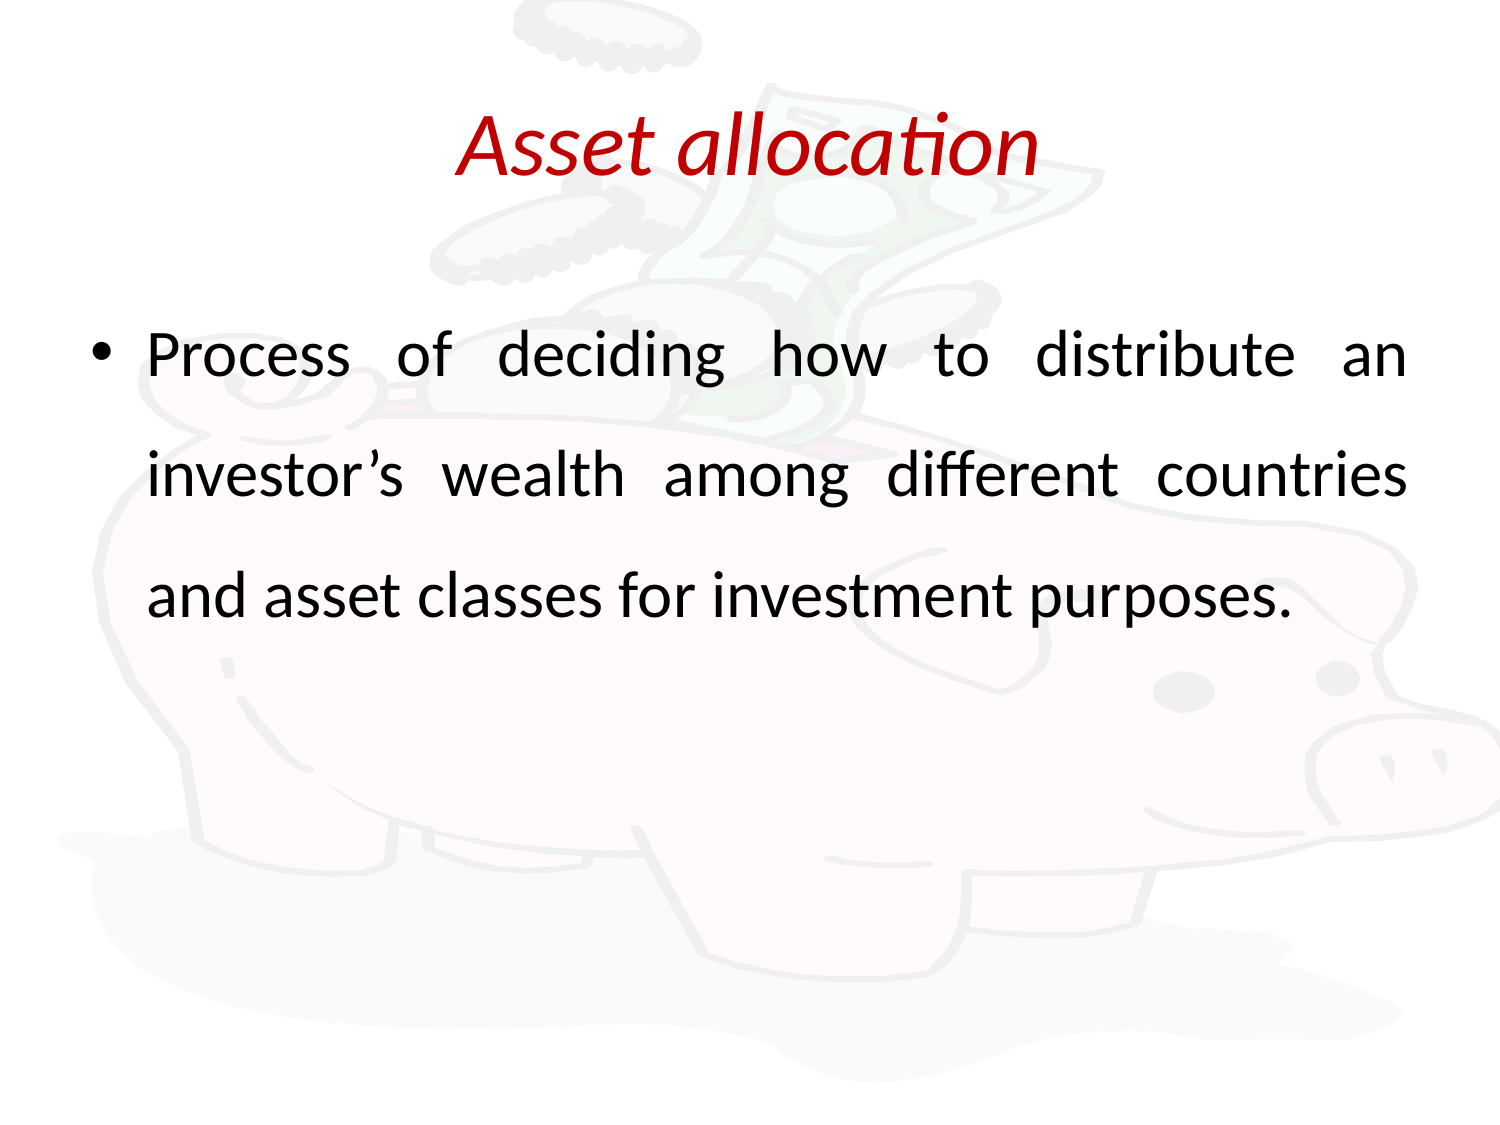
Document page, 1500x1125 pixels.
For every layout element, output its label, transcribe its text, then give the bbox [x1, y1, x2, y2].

title Asset allocation [75, 45, 1425, 233]
list Process of deciding how to distribute an investor’s wealth among different countries and asset classes for investment purposes. [75, 262, 1425, 1005]
